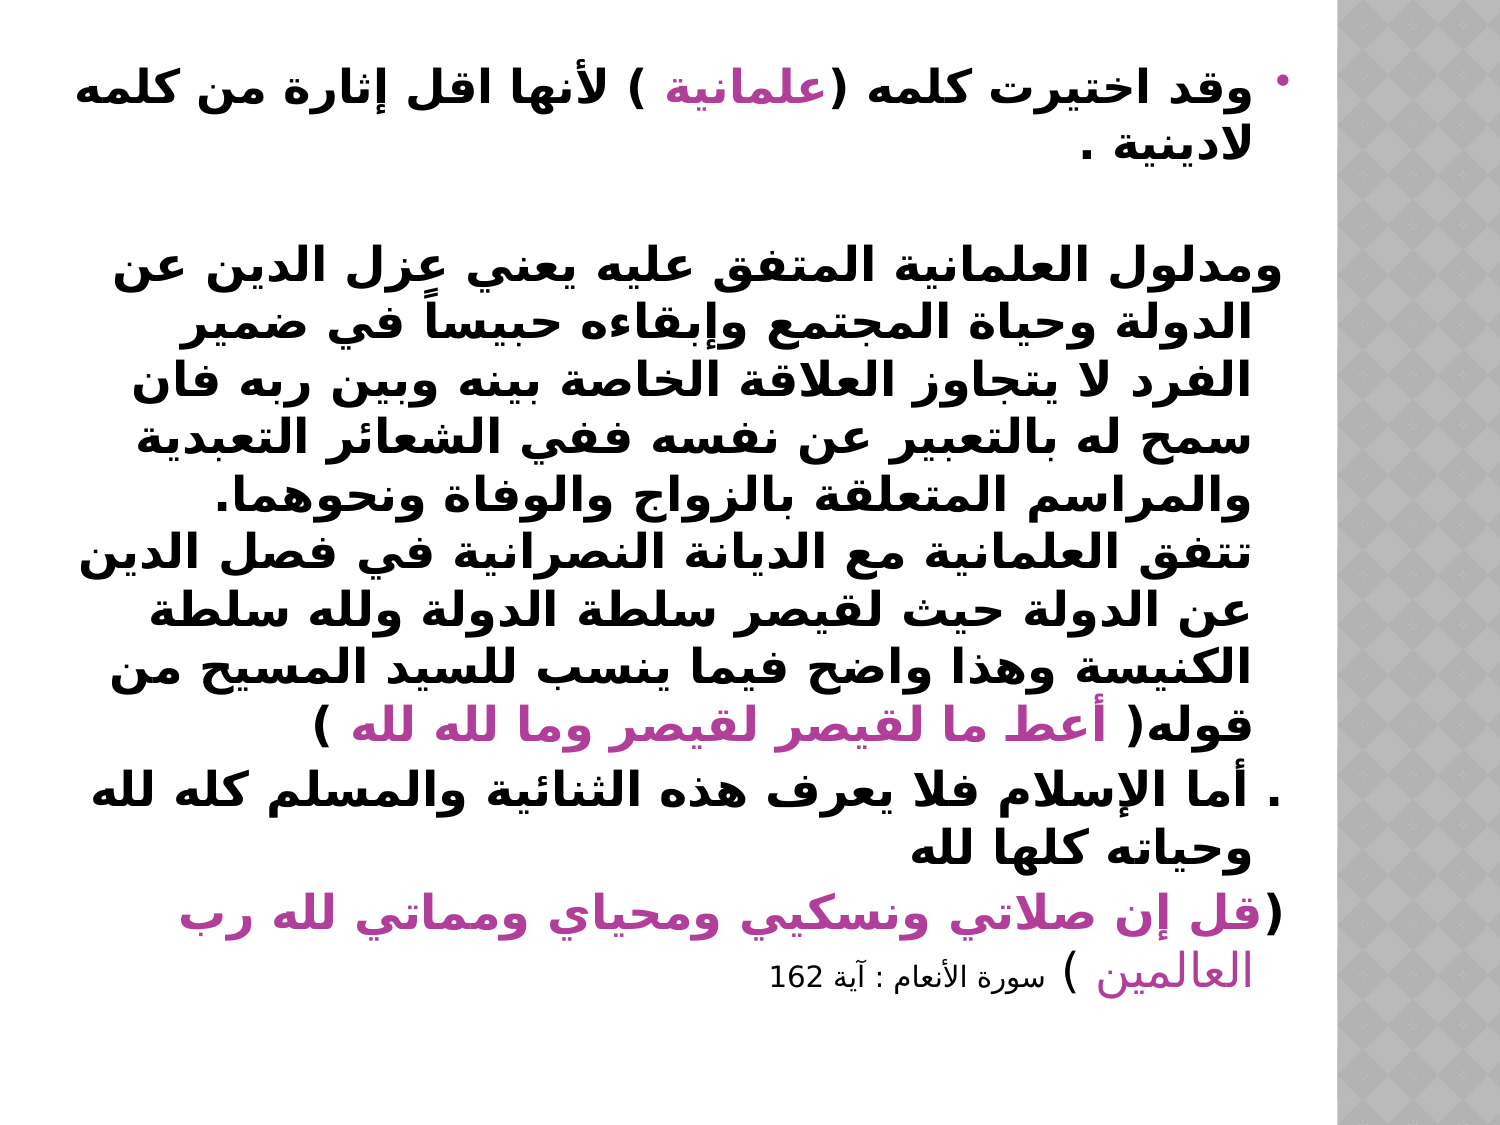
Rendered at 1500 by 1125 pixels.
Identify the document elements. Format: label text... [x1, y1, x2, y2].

list وقد اختيرت كلمه (علمانية ) لأنها اقل إثارة من كلمه لادينية . ومدلول العلمانية المتفق عليه يعني عزل الدين عن الدولة وحياة المجتمع وإبقاءه حبيساً في ضمير الفرد لا يتجاوز العلاقة الخاصة بينه وبين ربه فان سمح له بالتعبير عن نفسه ففي الشعائر التعبدية والمراسم المتعلقة بالزواج والوفاة ونحوهما. تتفق العلمانية مع الديانة النصرانية في فصل الدين عن الدولة حيث لقيصر سلطة الدولة ولله سلطة الكنيسة وهذا واضح فيما ينسب للسيد المسيح من قوله( أعط ما لقيصر لقيصر وما لله لله ) . أما الإسلام فلا يعرف هذه الثنائية والمسلم كله لله وحياته كلها لله (قل إن صلاتي ونسكيي ومحياي ومماتي لله رب العالمين ) سورة الأنعام : آية 162 [58, 0, 1301, 1125]
